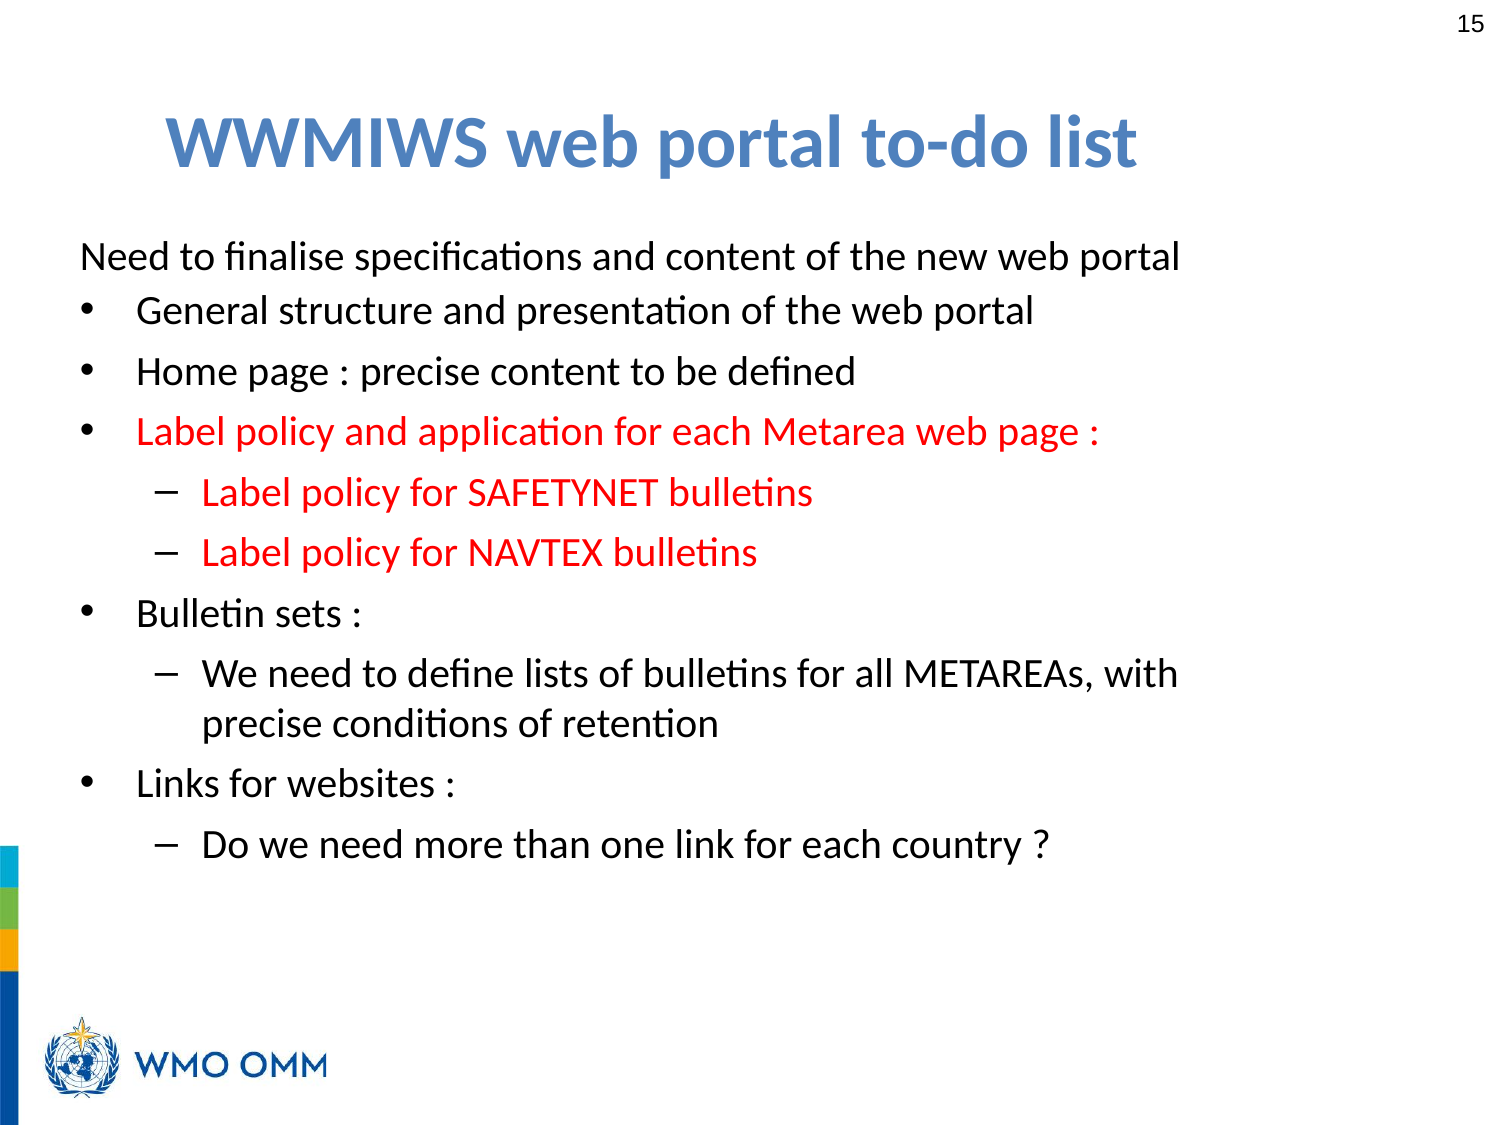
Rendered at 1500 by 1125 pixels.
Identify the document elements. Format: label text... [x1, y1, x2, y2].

title WWMIWS web portal to-do list [150, 43, 1394, 231]
picture [0, 845, 327, 1125]
text_box ‹#› [1435, 0, 1500, 43]
text_box [218, 231, 1345, 268]
list Need to finalise specifications and content of the new web portal General structure and presentation of the web portal Home page : precise content to be defined Label policy and application for each Metarea web page : Label policy for SAFETYNET bulletins Label policy for NAVTEX bulletins Bulletin sets : We need to define lists of bulletins for all METAREAs, with precise conditions of retention Links for websites : Do we need more than one link for each country ? [64, 221, 1477, 1057]
